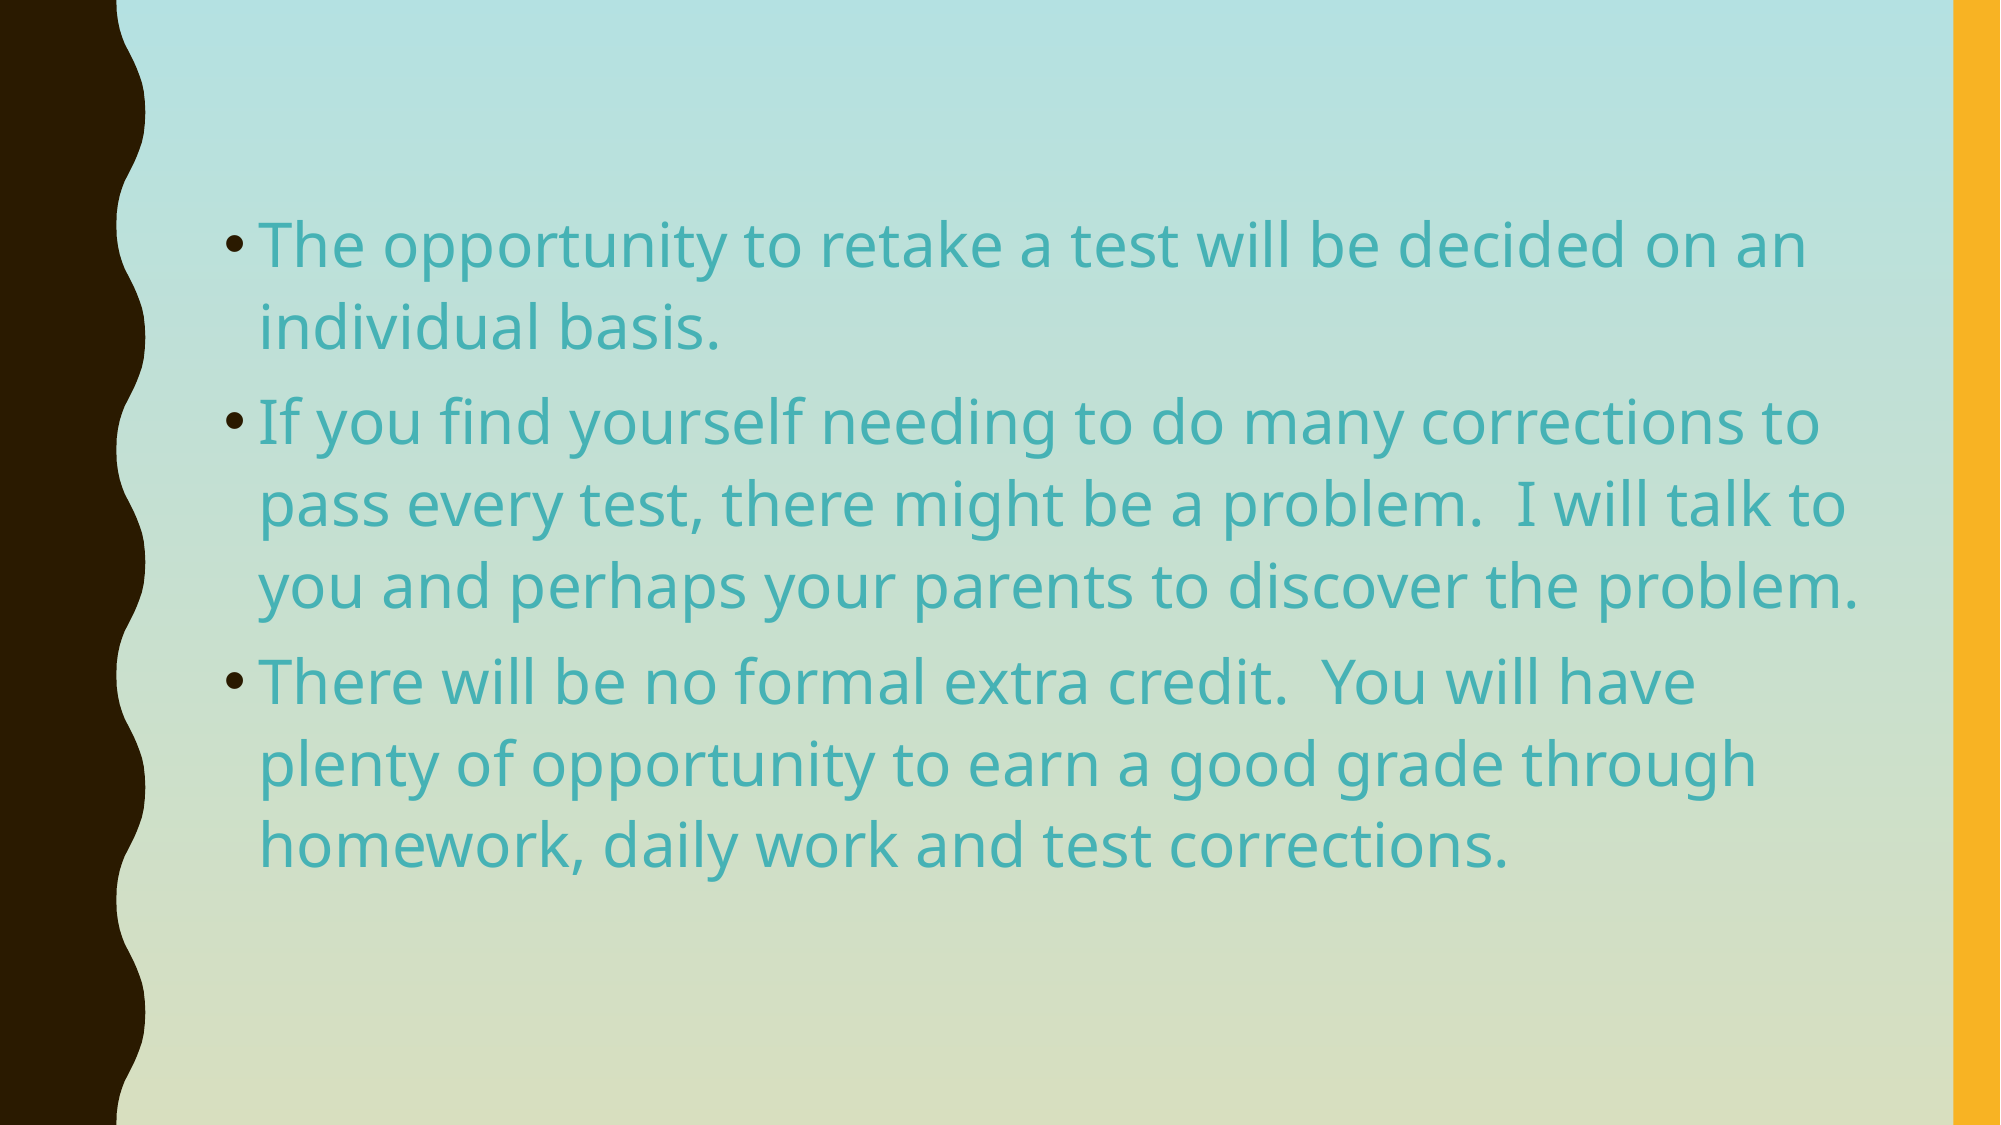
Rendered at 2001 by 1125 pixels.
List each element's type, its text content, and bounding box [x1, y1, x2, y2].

list The opportunity to retake a test will be decided on an individual basis. If you find yourself needing to do many corrections to pass every test, there might be a problem. I will talk to you and perhaps your parents to discover the problem. There will be no formal extra credit. You will have plenty of opportunity to earn a good grade through homework, daily work and test corrections. [208, 190, 1879, 965]
